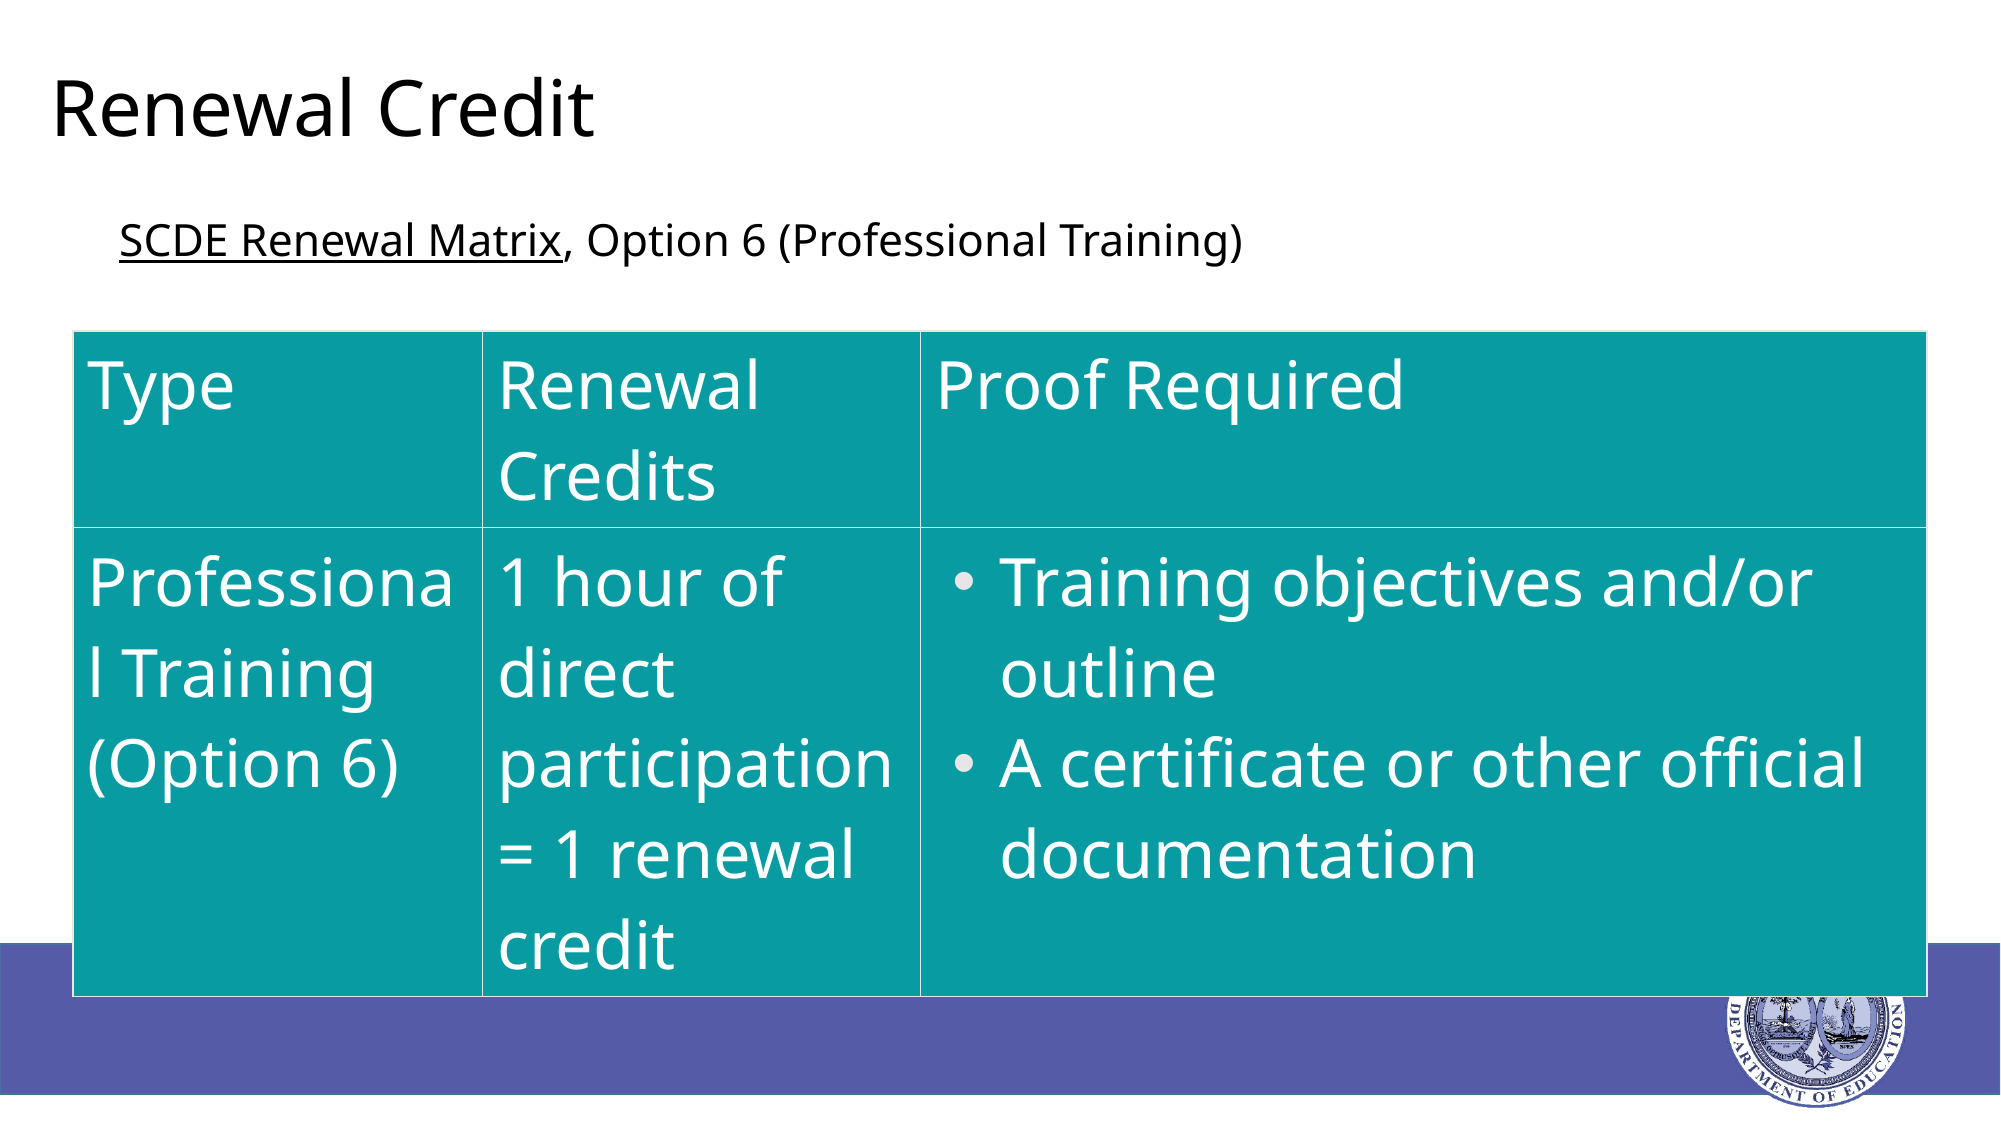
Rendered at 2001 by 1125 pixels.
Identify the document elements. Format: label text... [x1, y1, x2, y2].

list SCDE Renewal Matrix, Option 6 (Professional Training) [104, 205, 1830, 300]
picture [1723, 997, 1907, 1109]
table_cell Professional Training (Option 6) [74, 528, 482, 996]
table_header Renewal Credits [483, 332, 920, 527]
table_cell Training objectives and/or outline A certificate or other official documentation [921, 528, 1926, 996]
title Renewal Credit [34, 48, 1899, 175]
table_header Type [74, 332, 482, 527]
table_header Proof Required [921, 332, 1926, 527]
table_cell 1 hour of direct participation = 1 renewal credit [483, 528, 920, 996]
